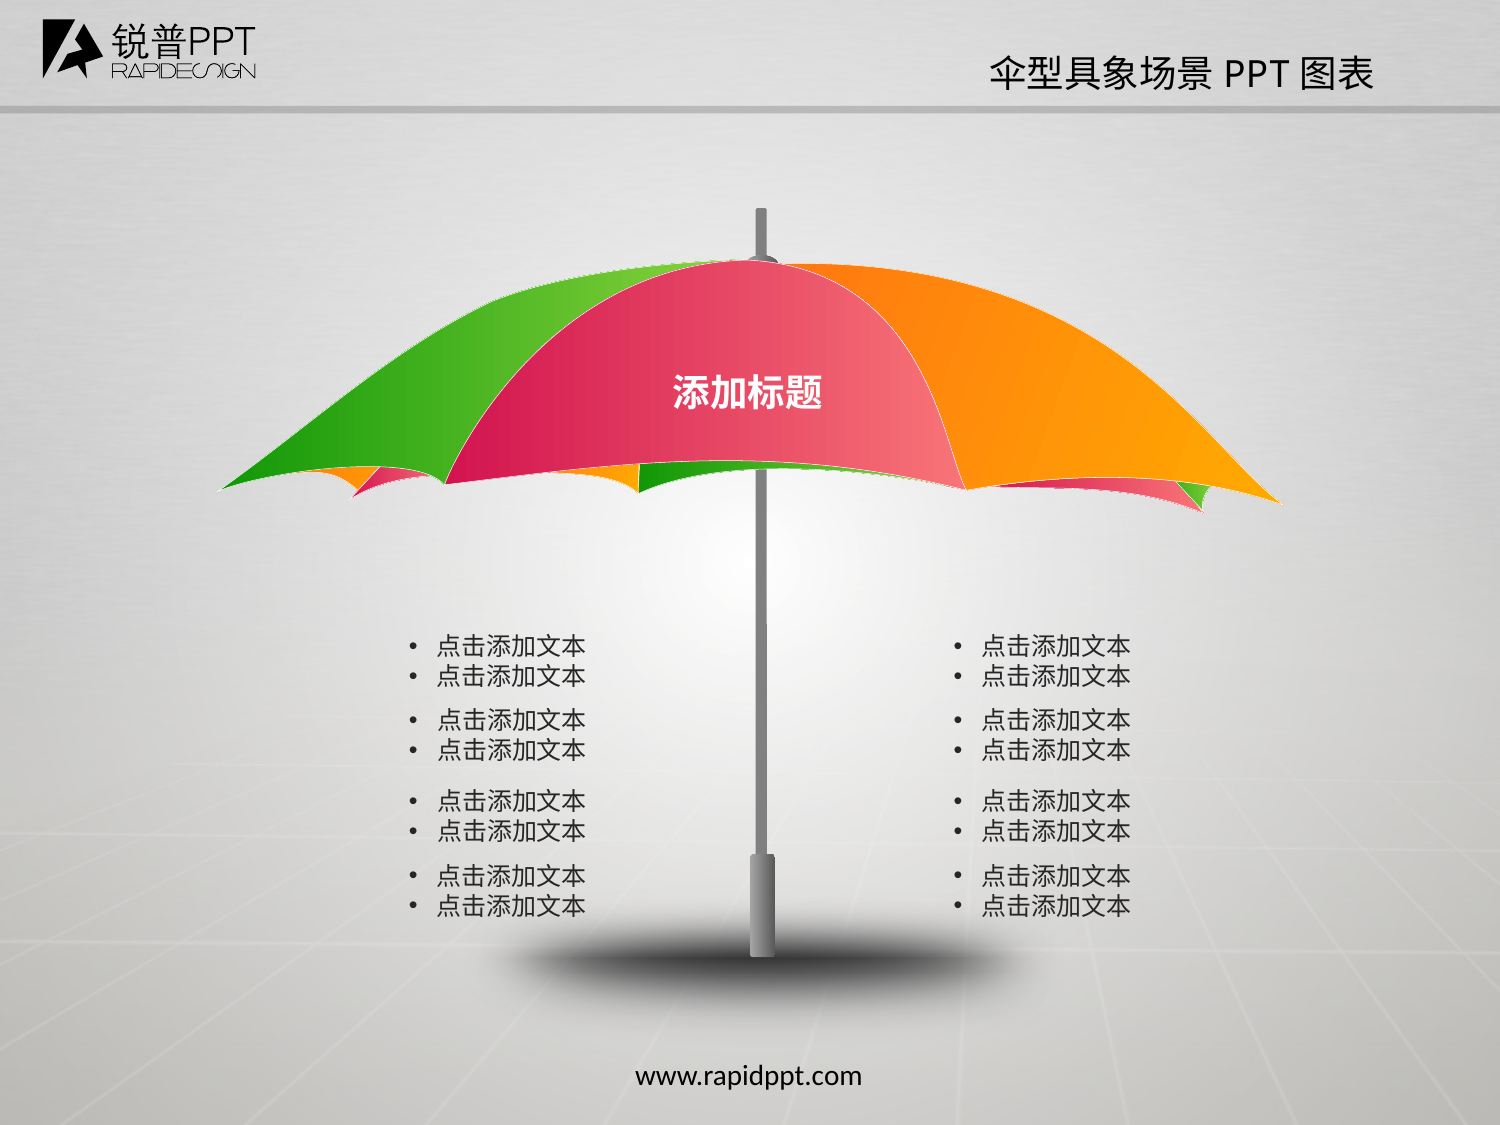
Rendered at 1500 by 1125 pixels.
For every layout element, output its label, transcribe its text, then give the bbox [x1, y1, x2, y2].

text_box 点击添加文本 点击添加文本 [938, 854, 1178, 928]
text_box www.rapidppt.com [620, 1048, 878, 1099]
text_box [753, 522, 769, 852]
text_box 点击添加文本 点击添加文本 [938, 697, 1237, 773]
text_box 点击添加文本 点击添加文本 [938, 778, 1207, 854]
text_box 点击添加文本 点击添加文本 [394, 854, 633, 928]
text_box 伞型具象场景PPT图表 [974, 42, 1407, 103]
text_box 点击添加文本 点击添加文本 [938, 623, 1181, 698]
text_box 点击添加文本 点击添加文本 [394, 778, 662, 854]
text_box 点击添加文本 点击添加文本 [394, 623, 636, 698]
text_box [216, 255, 1285, 514]
text_box 点击添加文本 点击添加文本 [394, 697, 692, 773]
text_box [753, 206, 769, 253]
text_box [747, 852, 778, 960]
